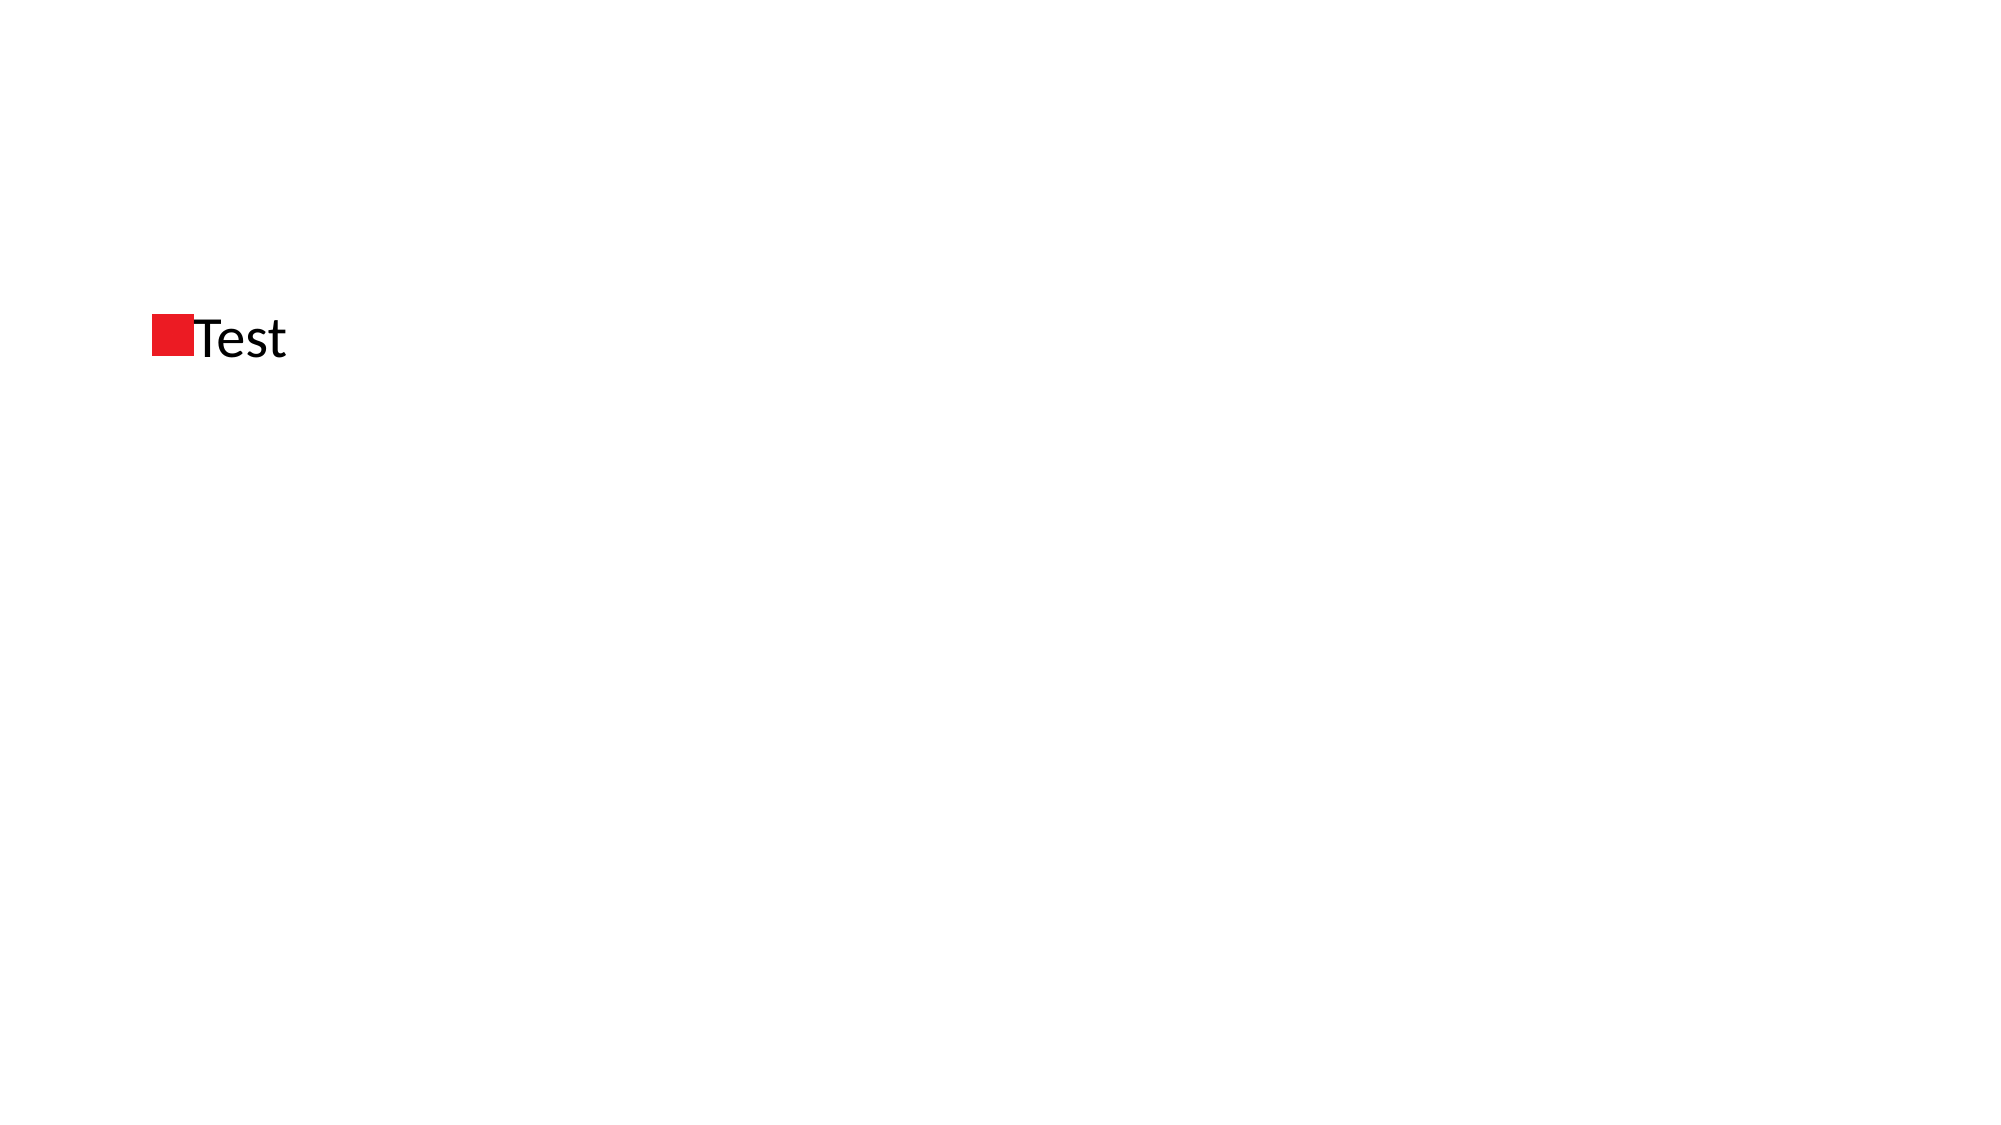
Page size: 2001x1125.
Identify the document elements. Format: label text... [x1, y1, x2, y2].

picture [152, 314, 194, 356]
list Test [137, 299, 1863, 1014]
